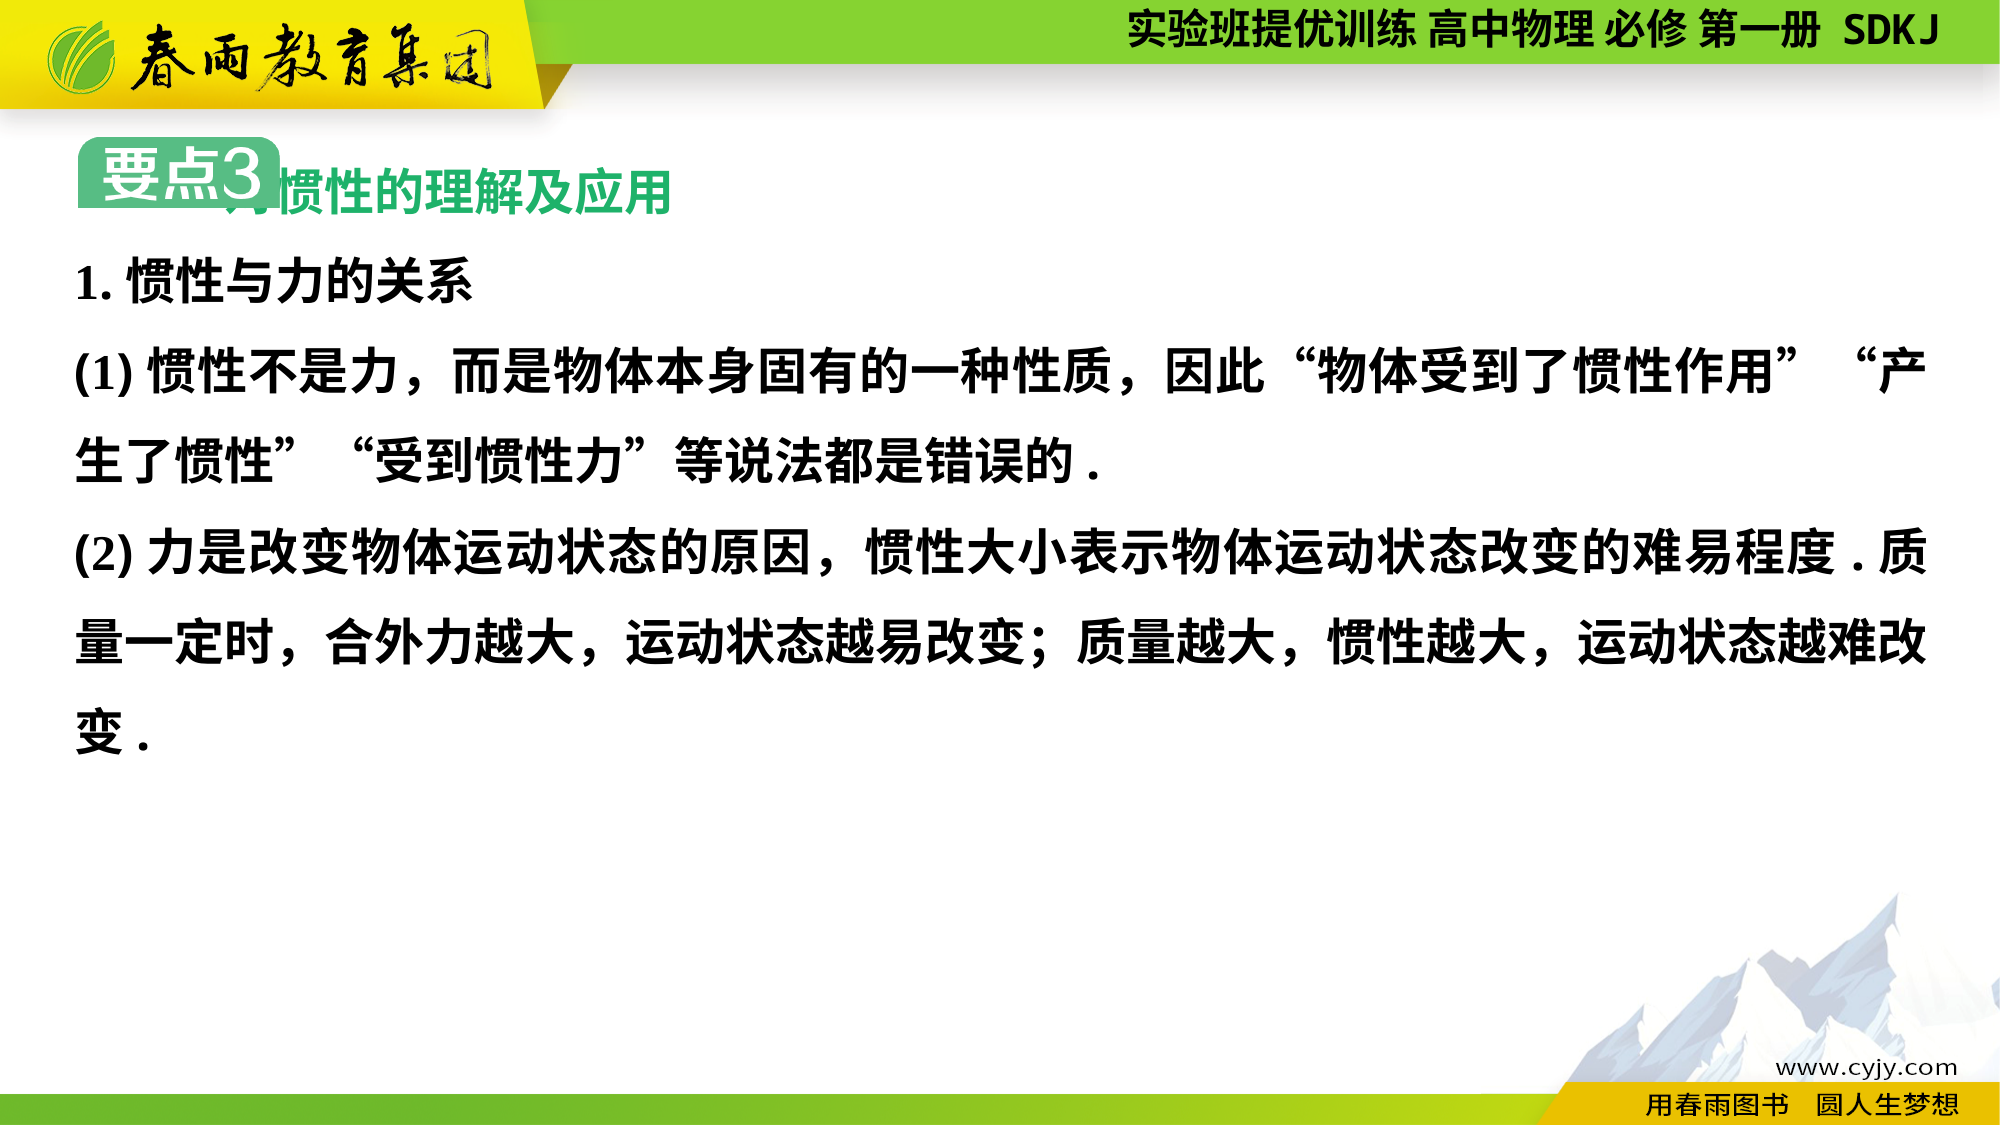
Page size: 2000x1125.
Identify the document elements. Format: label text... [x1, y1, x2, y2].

picture [0, 0, 2000, 1125]
list 对惯性的理解及应用 1.惯性与力的关系 (1)惯性不是力，而是物体本身固有的一种性质，因此“物体受到了惯性作用”“产生了惯性”“受到惯性力”等说法都是错误的. (2)力是改变物体运动状态的原因，惯性大小表示物体运动状态改变的难易程度.质量一定时，合外力越大，运动状态越易改变；质量越大，惯性越大，运动状态越难改变. [59, 122, 1944, 774]
